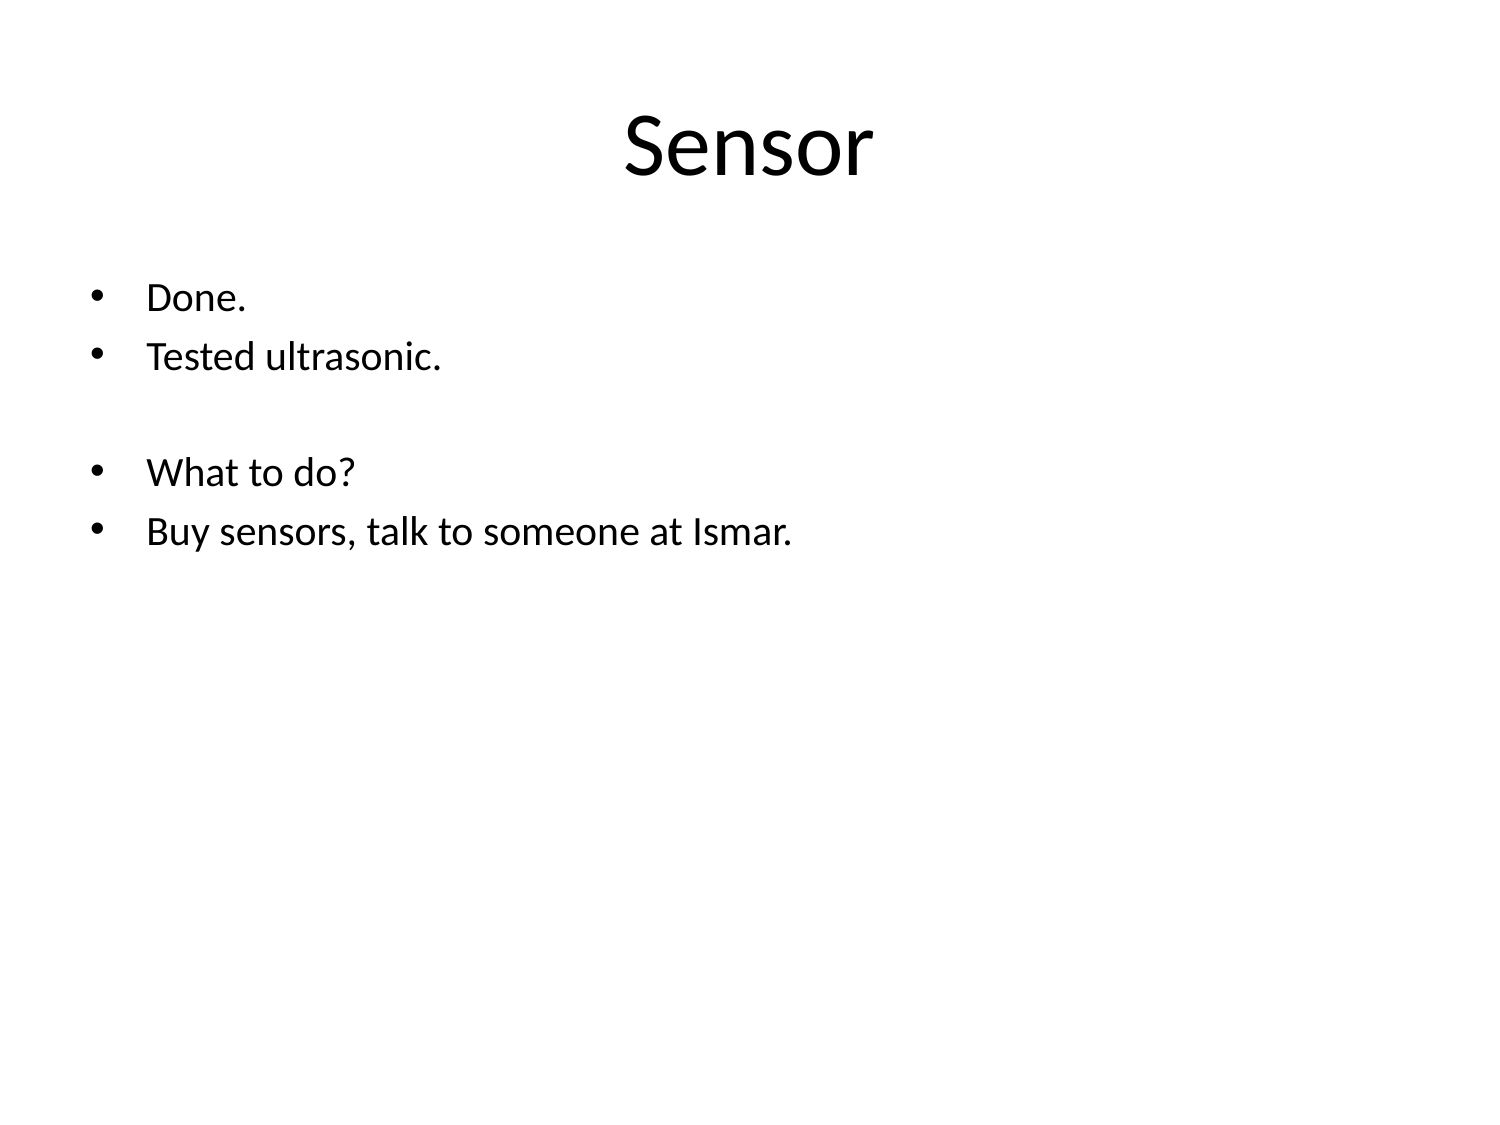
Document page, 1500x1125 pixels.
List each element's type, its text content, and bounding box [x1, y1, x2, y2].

list Done. Tested ultrasonic. What to do? Buy sensors, talk to someone at Ismar. [75, 262, 1425, 1005]
title Sensor [75, 45, 1425, 233]
